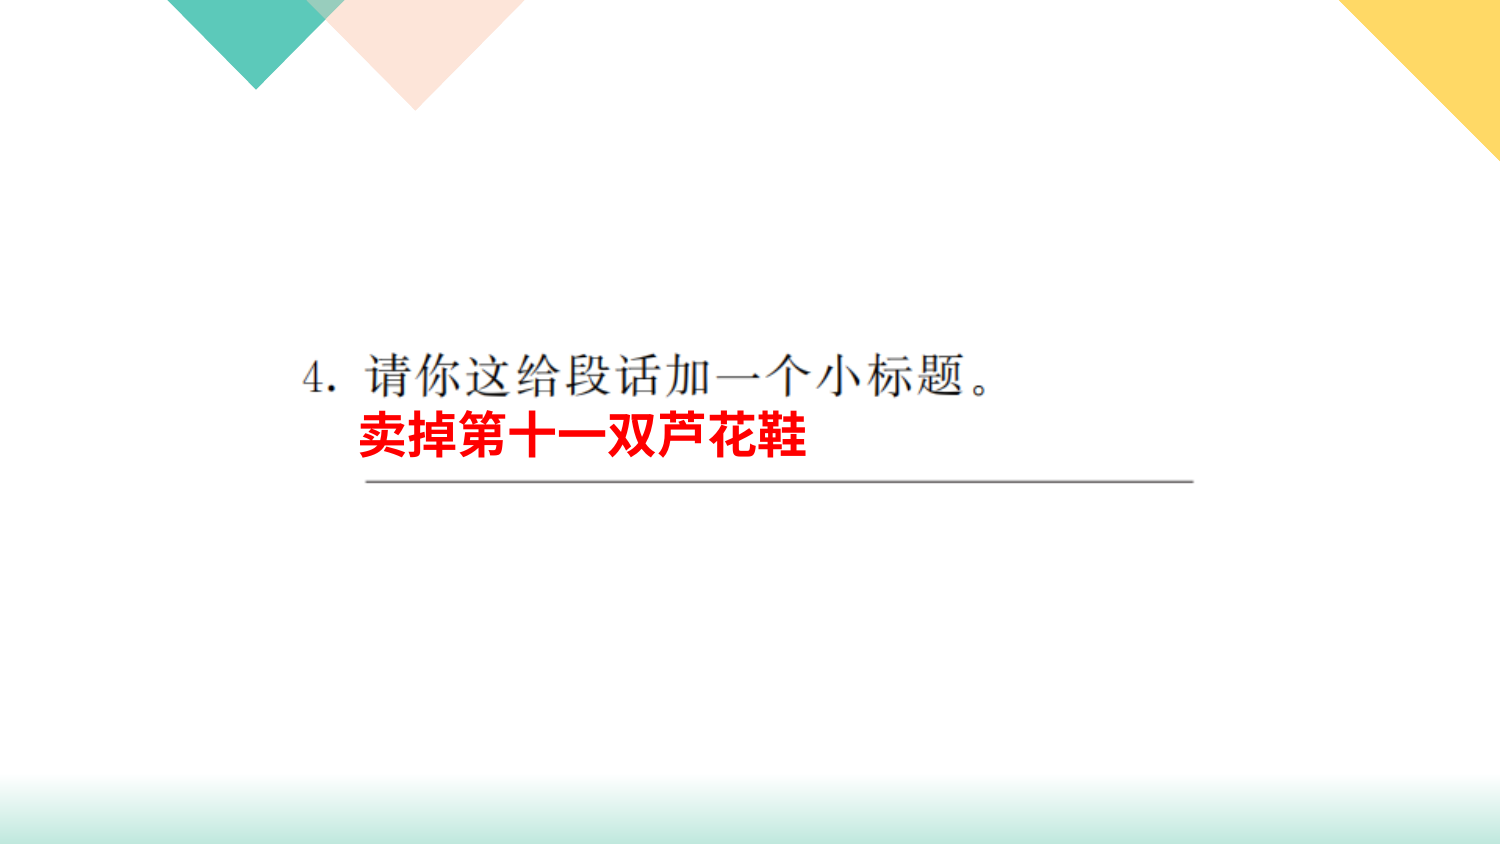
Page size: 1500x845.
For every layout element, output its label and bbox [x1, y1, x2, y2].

picture [290, 345, 1210, 499]
